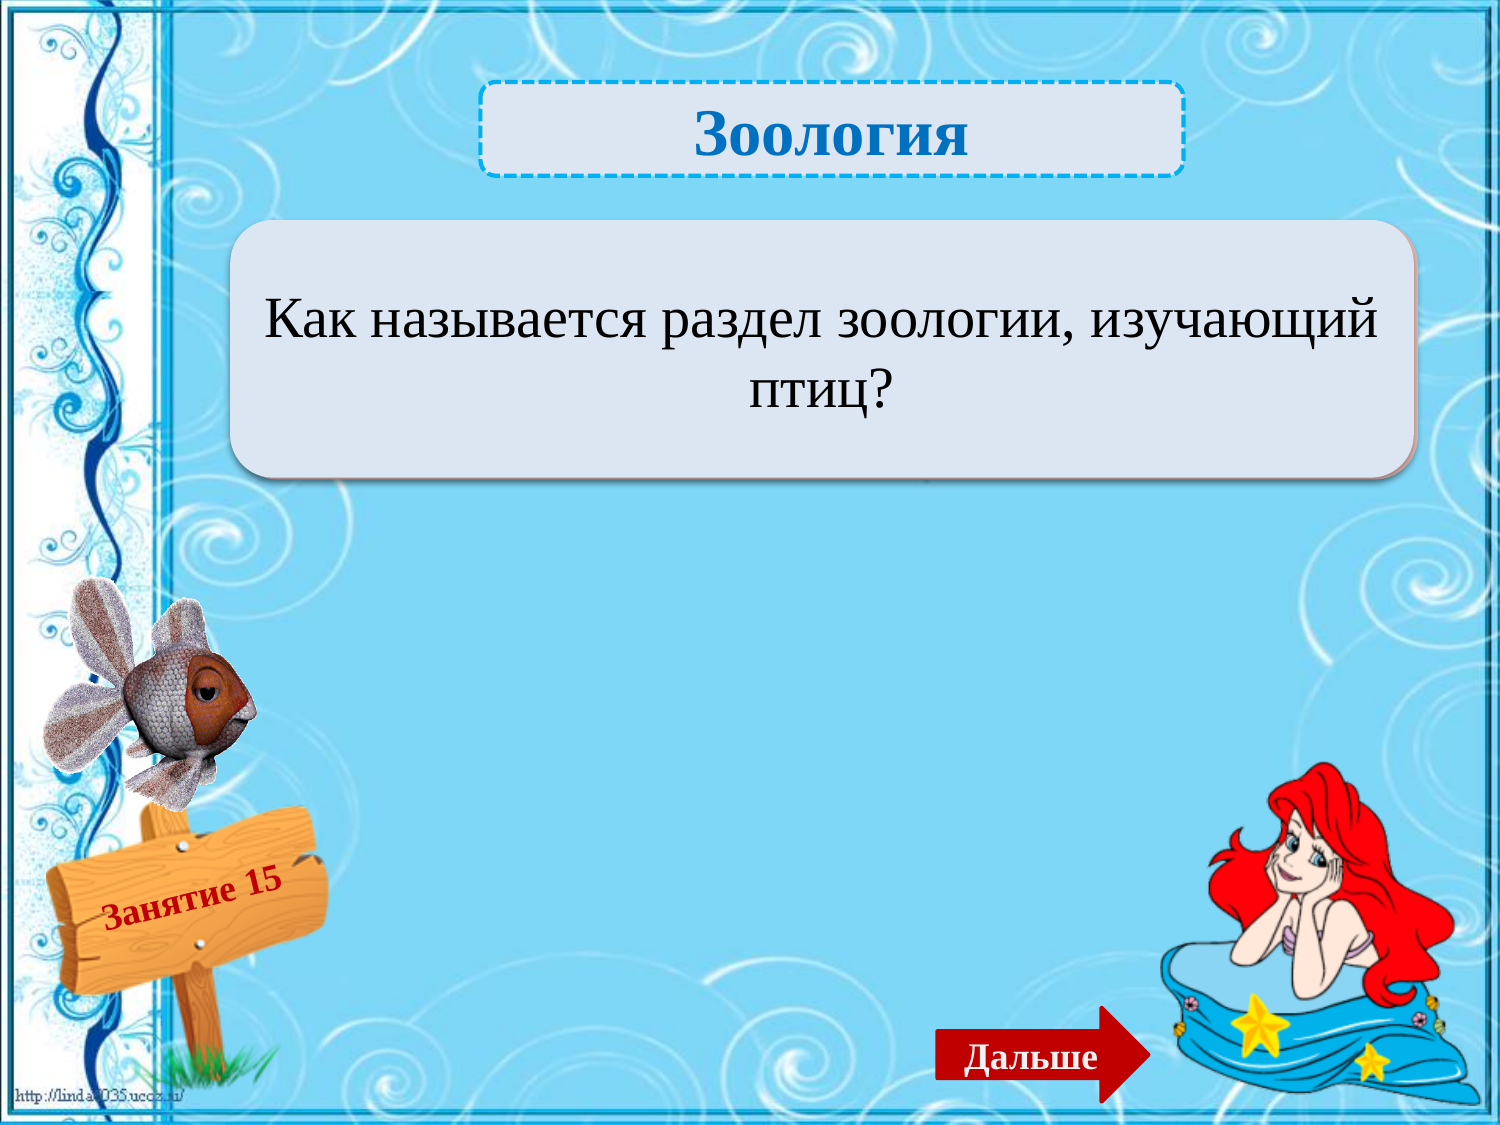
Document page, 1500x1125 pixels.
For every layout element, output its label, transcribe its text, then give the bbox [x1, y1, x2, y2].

text_box [228, 217, 1416, 480]
text_box Дальше [935, 1005, 1151, 1104]
text_box Зоология [478, 79, 1186, 178]
picture [0, 0, 1500, 1125]
